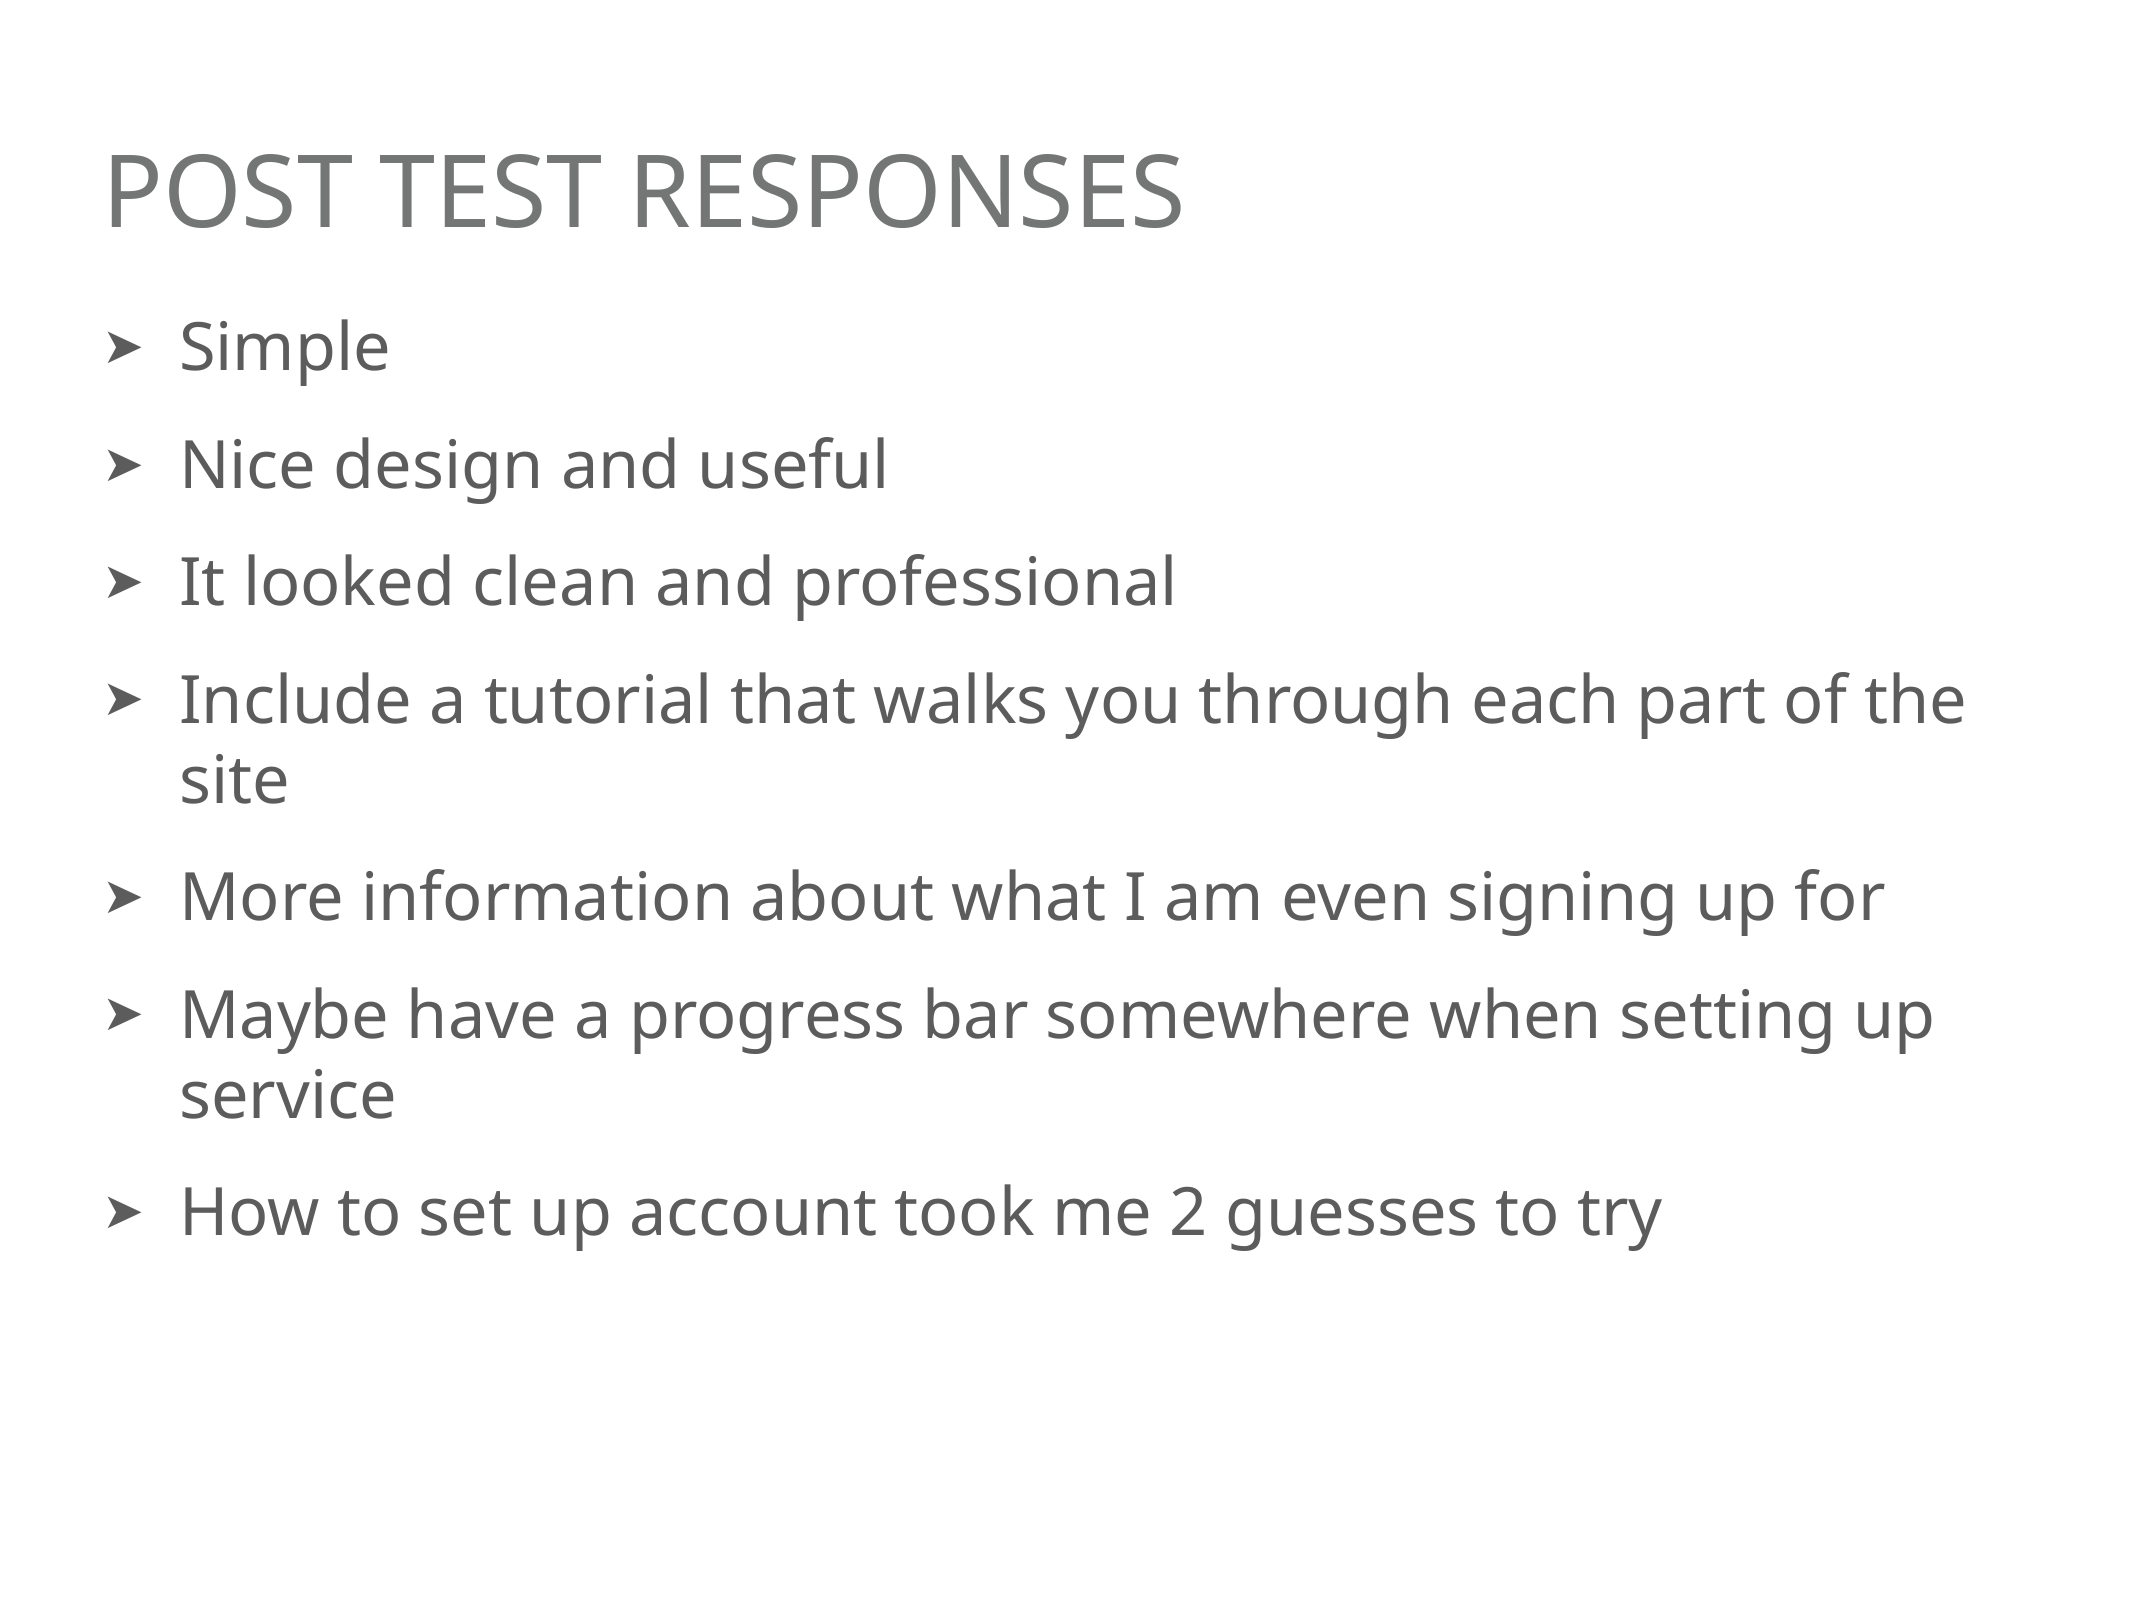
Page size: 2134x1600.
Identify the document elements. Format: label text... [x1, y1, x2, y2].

list Simple Nice design and useful It looked clean and professional Include a tutorial that walks you through each part of the site More information about what I am even signing up for Maybe have a progress bar somewhere when setting up service How to set up account took me 2 guesses to try [93, 295, 2041, 1482]
title Post Test Responses [93, 118, 2041, 238]
